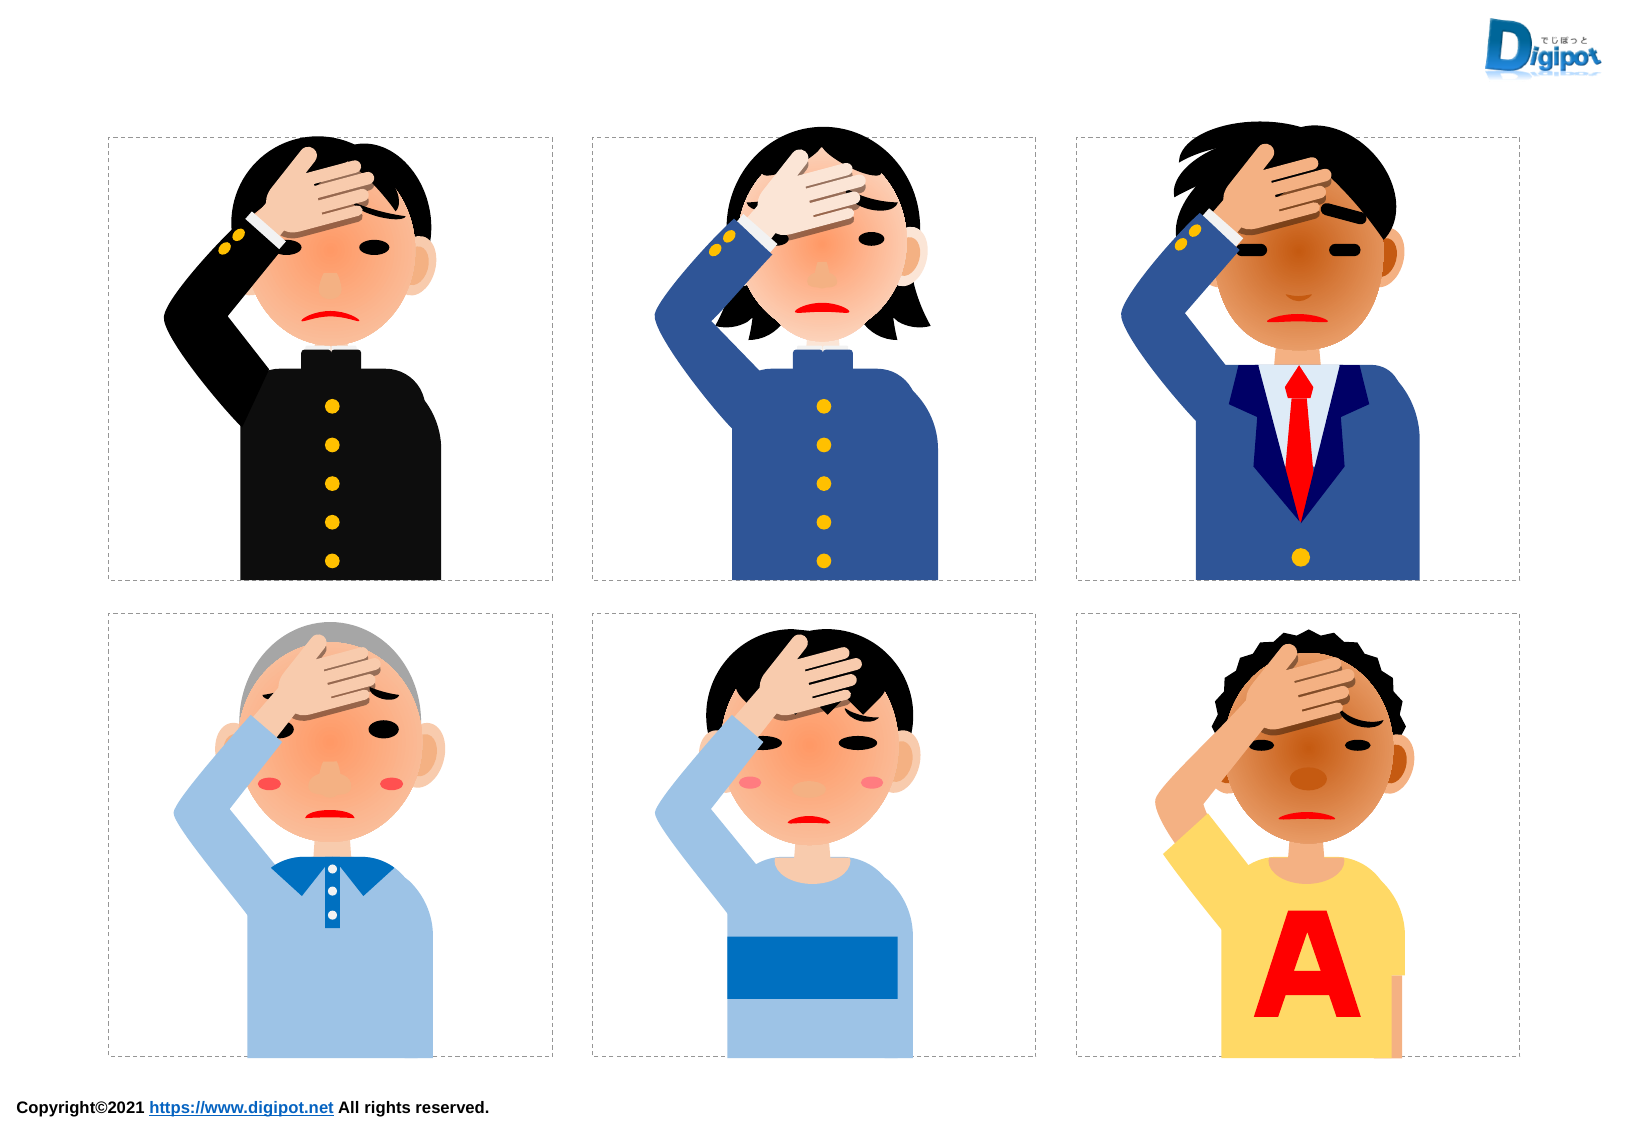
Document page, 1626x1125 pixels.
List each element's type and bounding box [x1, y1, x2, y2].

text_box [1142, 629, 1414, 1059]
text_box [659, 126, 939, 581]
picture [1485, 18, 1602, 82]
text_box [180, 621, 445, 1059]
text_box [661, 629, 920, 1059]
text_box [169, 136, 442, 581]
text_box [1126, 97, 1420, 581]
